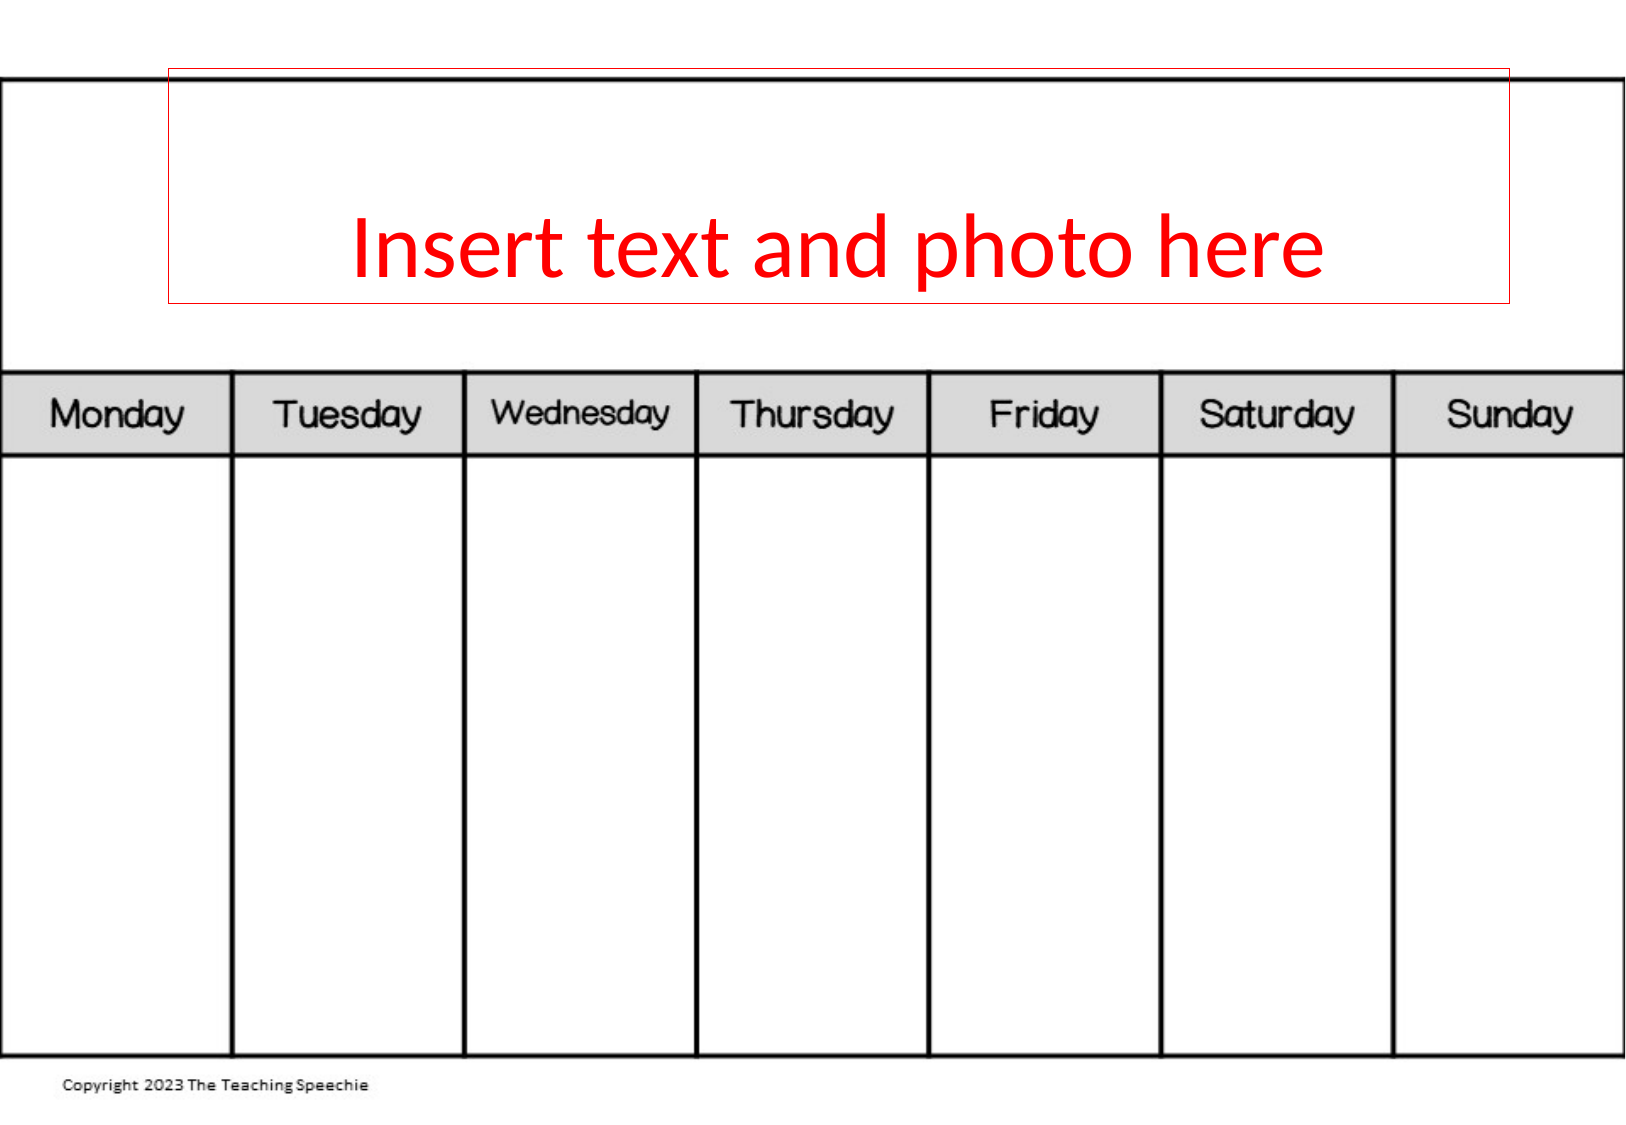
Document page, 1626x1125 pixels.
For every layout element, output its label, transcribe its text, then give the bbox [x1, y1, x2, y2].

picture [0, 0, 1626, 1125]
text_box Insert text and photo here [168, 68, 1510, 304]
